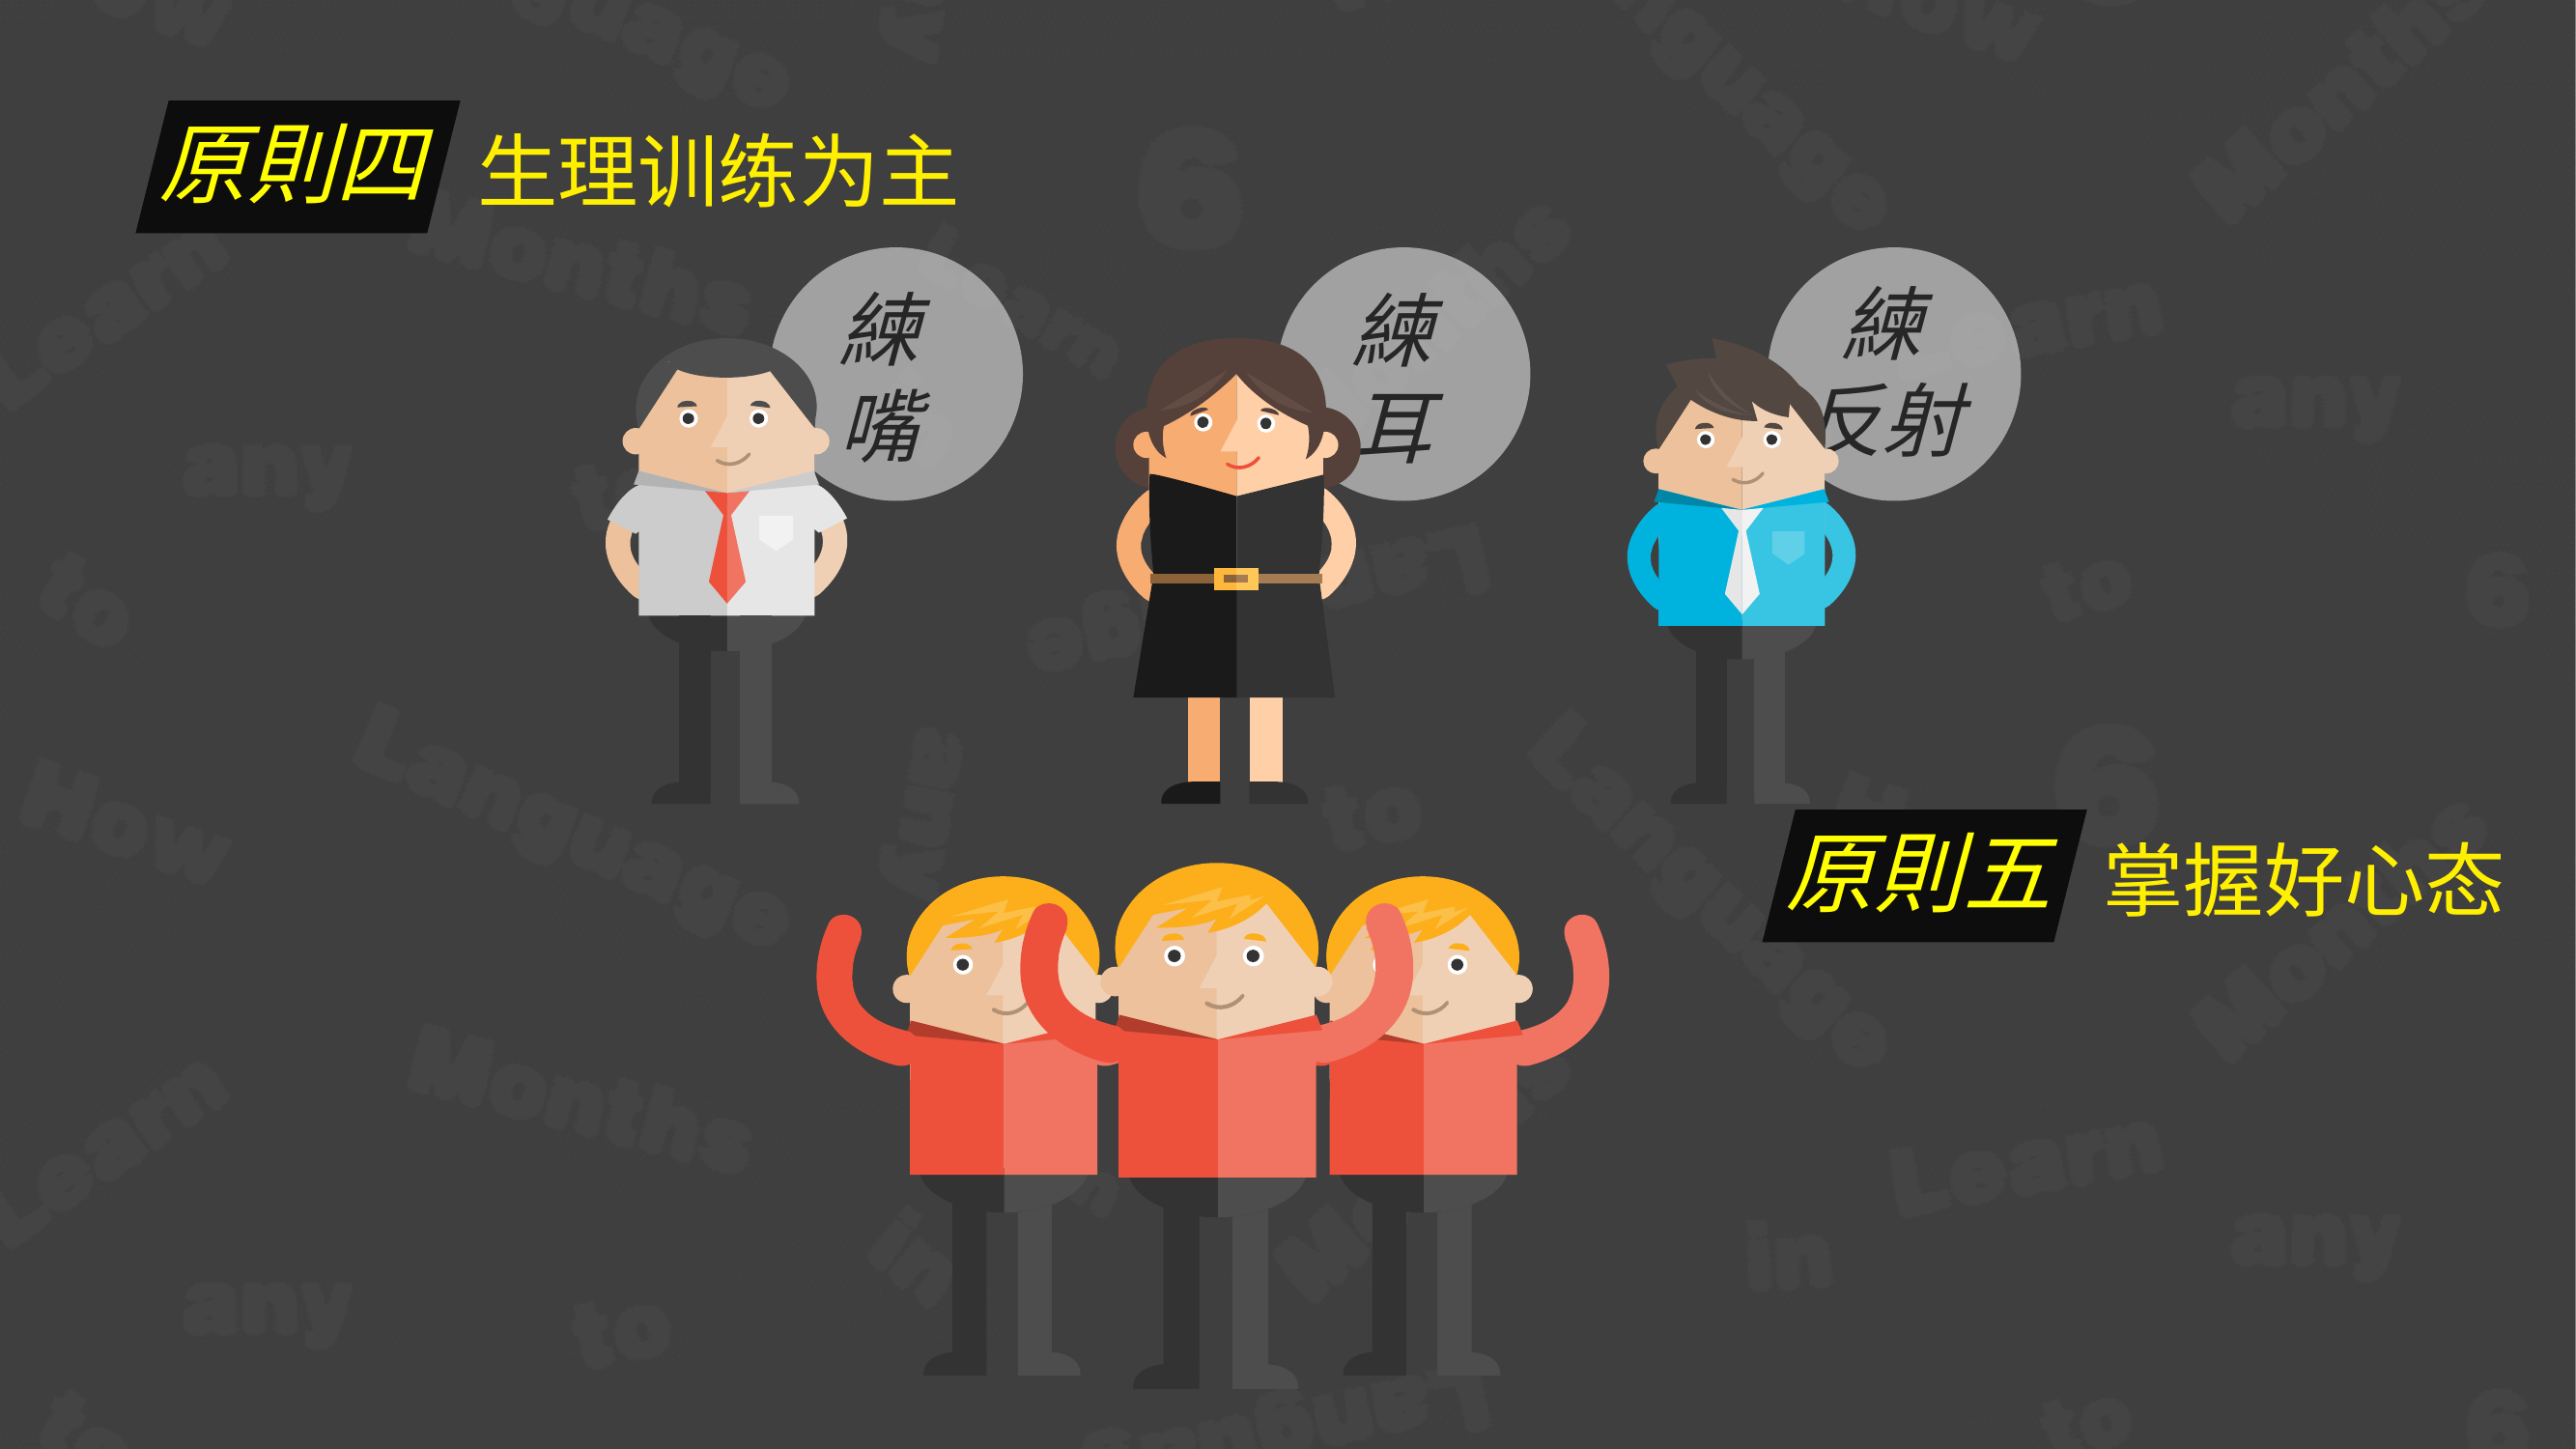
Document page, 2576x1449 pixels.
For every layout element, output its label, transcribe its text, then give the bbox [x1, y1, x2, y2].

text_box [1826, 246, 1963, 266]
text_box [1983, 282, 2023, 467]
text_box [810, 863, 1615, 1390]
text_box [135, 100, 461, 234]
text_box 練 嘴 [824, 271, 922, 480]
text_box 練 反射 [1780, 266, 1983, 474]
text_box [1856, 474, 1974, 502]
text_box [774, 246, 1025, 502]
picture [0, 0, 2576, 1449]
text_box 掌握好心态 [2089, 823, 2521, 934]
text_box 練 耳 [1337, 273, 1434, 481]
text_box [1771, 317, 1780, 337]
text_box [1762, 810, 2087, 943]
text_box 生理训练为主 [463, 113, 975, 225]
text_box [1281, 246, 1532, 502]
